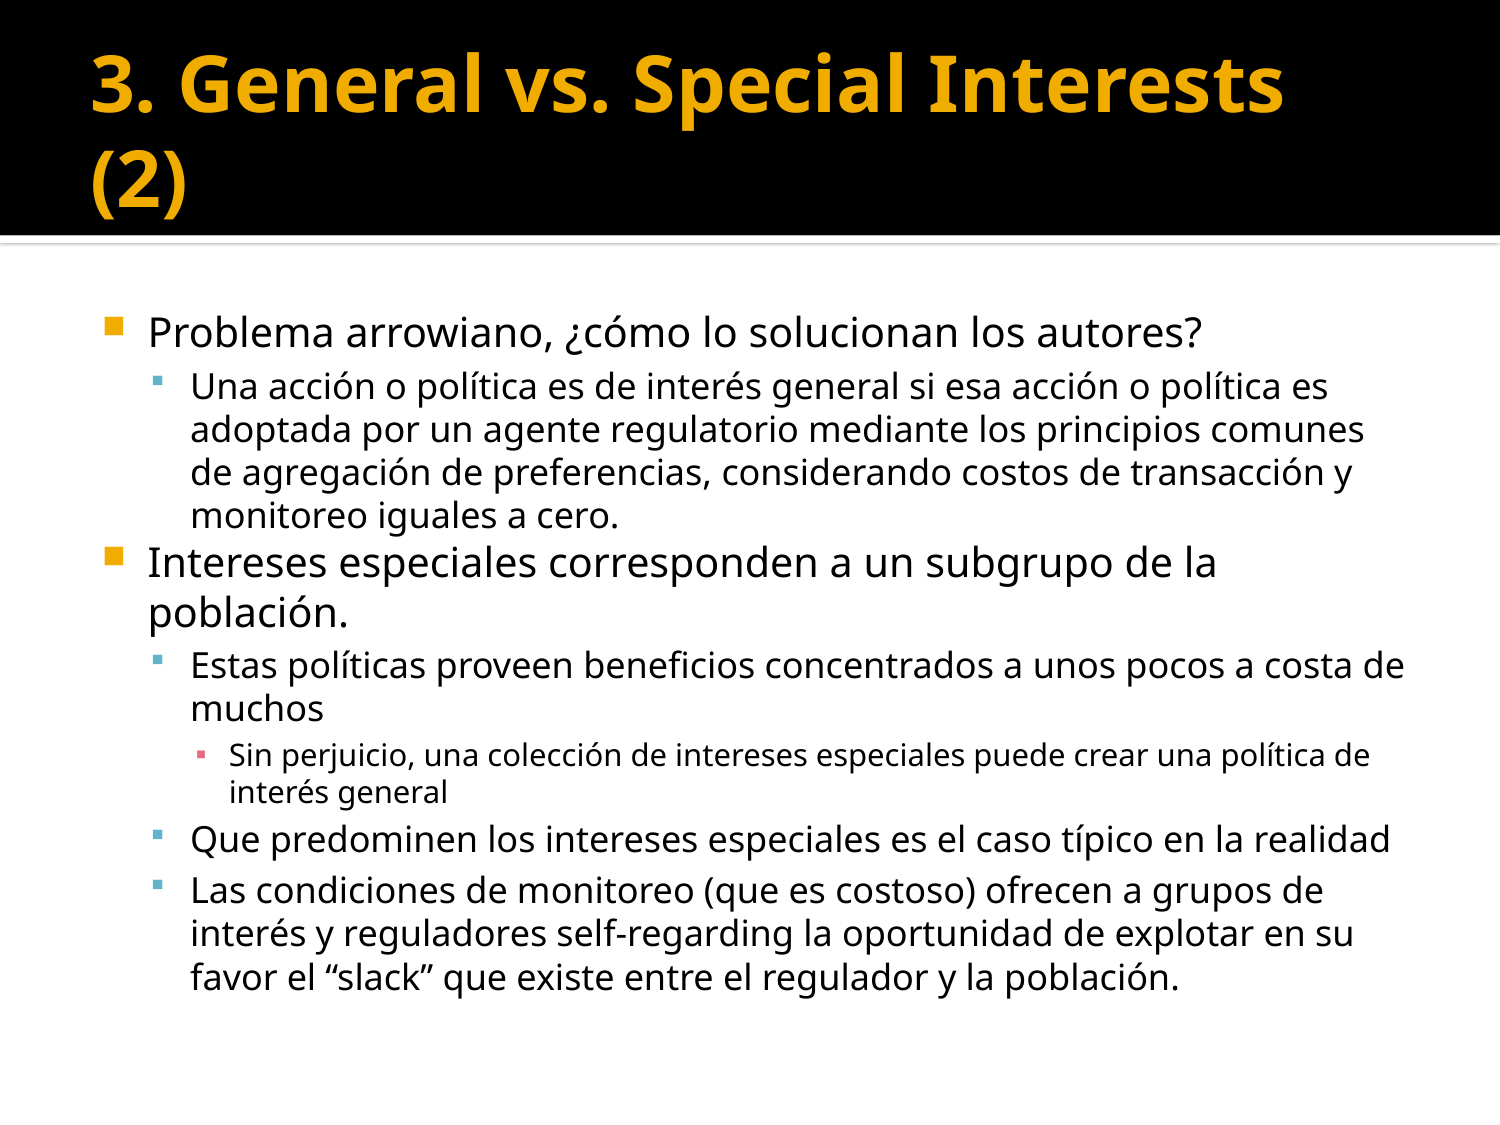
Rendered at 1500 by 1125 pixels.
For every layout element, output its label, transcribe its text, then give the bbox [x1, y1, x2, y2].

title 3. General vs. Special Interests (2) [75, 25, 1425, 231]
list Problema arrowiano, ¿cómo lo solucionan los autores? Una acción o política es de interés general si esa acción o política es adoptada por un agente regulatorio mediante los principios comunes de agregación de preferencias, considerando costos de transacción y monitoreo iguales a cero. Intereses especiales corresponden a un subgrupo de la población. Estas políticas proveen beneficios concentrados a unos pocos a costa de muchos Sin perjuicio, una colección de intereses especiales puede crear una política de interés general Que predominen los intereses especiales es el caso típico en la realidad Las condiciones de monitoreo (que es costoso) ofrecen a grupos de interés y reguladores self-regarding la oportunidad de explotar en su favor el “slack” que existe entre el regulador y la población. [75, 291, 1425, 1050]
